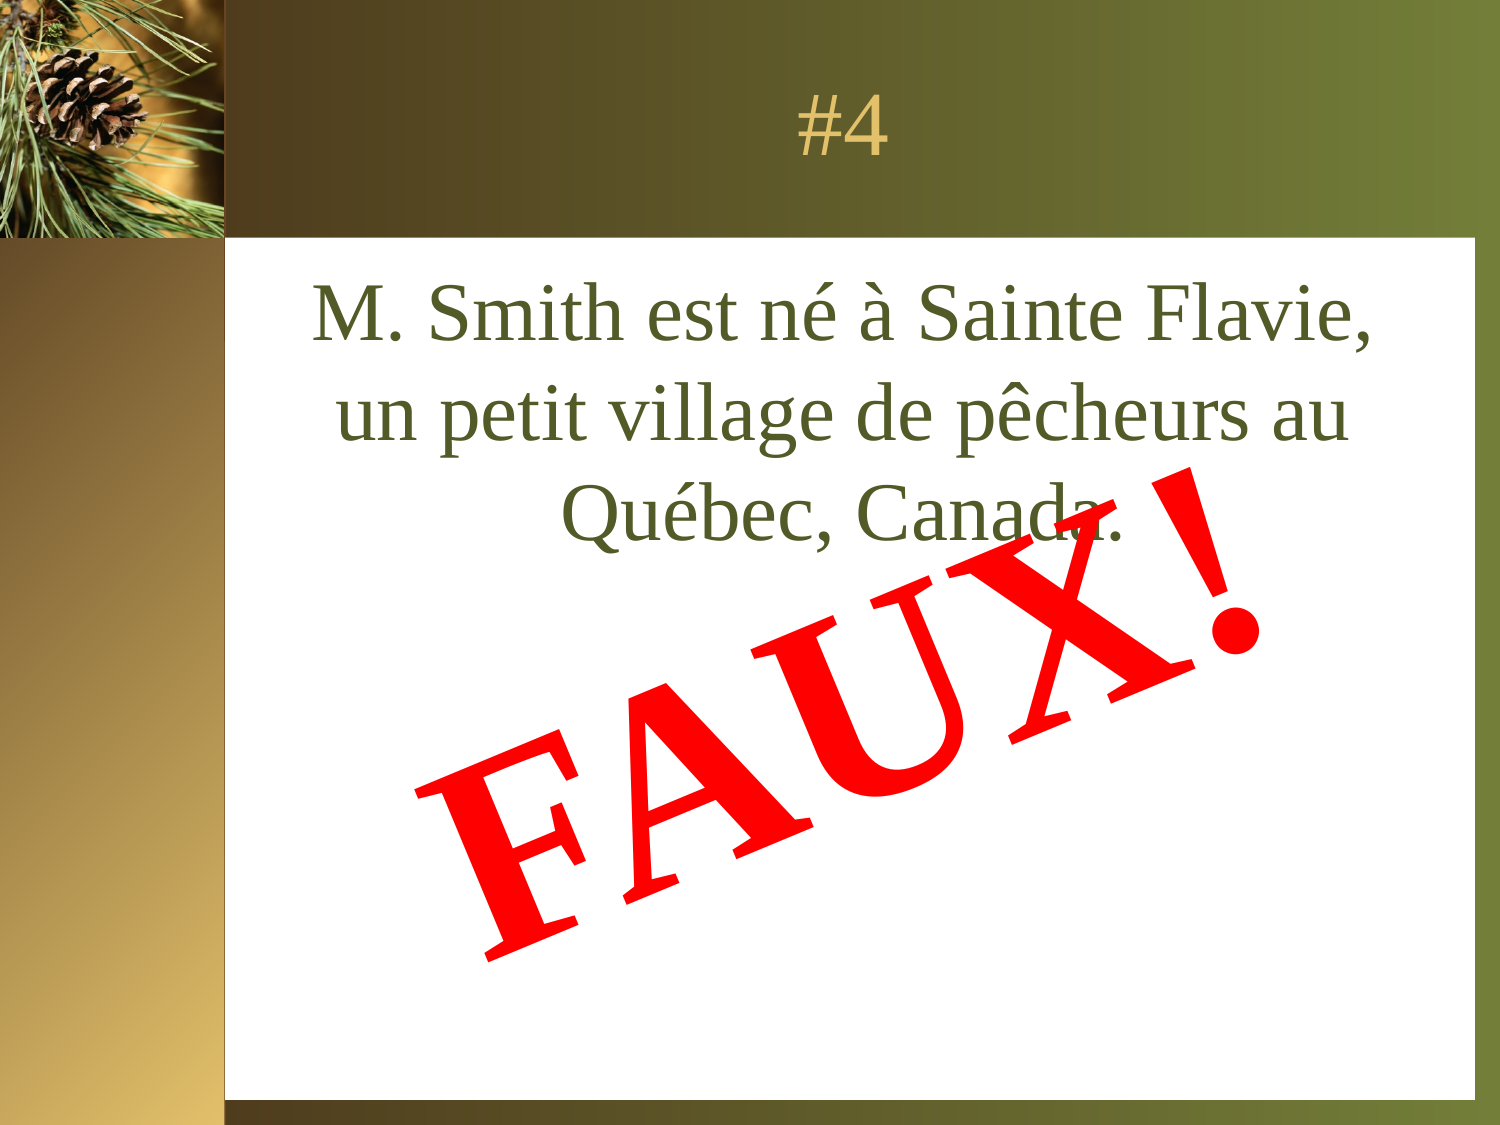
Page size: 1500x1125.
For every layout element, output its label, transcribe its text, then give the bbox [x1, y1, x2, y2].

list M. Smith est né à Sainte Flavie, un petit village de pêcheurs au Québec, Canada. [249, 249, 1438, 1088]
title #4 [249, 24, 1438, 213]
text_box FAUX! [355, 351, 1327, 1032]
picture [0, 0, 224, 238]
